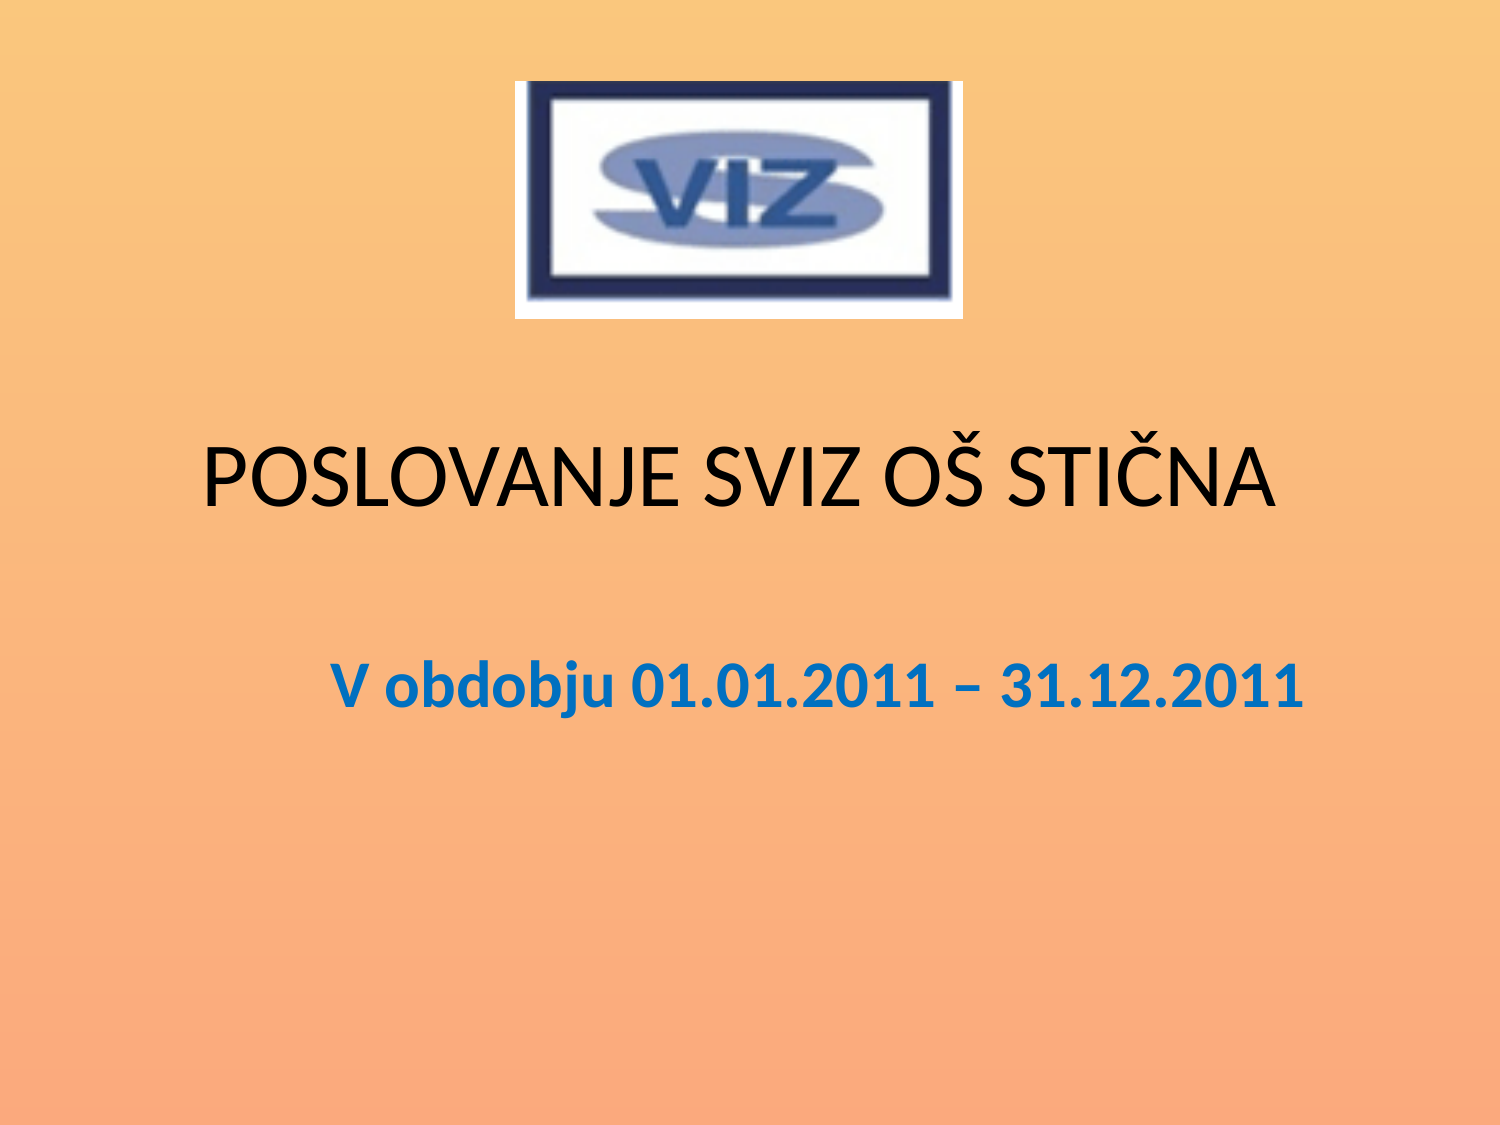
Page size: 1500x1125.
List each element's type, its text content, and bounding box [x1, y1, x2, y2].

picture [515, 81, 963, 319]
subtitle V obdobju 01.01.2011 – 31.12.2011 [292, 632, 1343, 921]
title POSLOVANJE SVIZ OŠ STIČNA [112, 349, 1388, 591]
